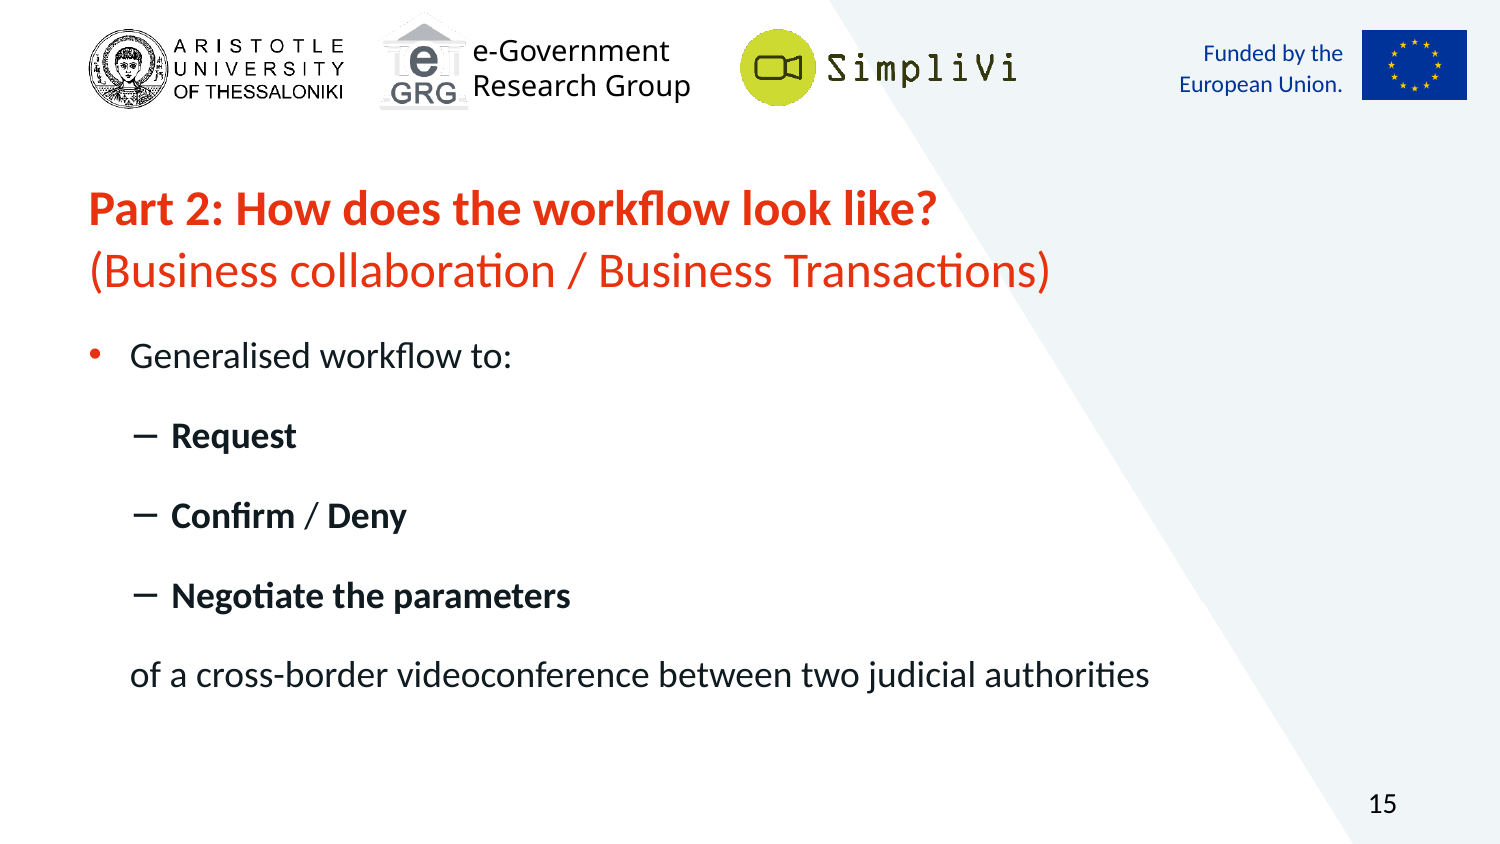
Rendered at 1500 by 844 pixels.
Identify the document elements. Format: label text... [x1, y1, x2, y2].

title Part 2: How does the workflow look like? (Business collaboration / Business Transactions) [88, 173, 1398, 276]
picture [0, 0, 1500, 844]
list Generalised workflow to: Request Confirm / Deny Negotiate the parameters of a cross-border videoconference between two judicial authorities [88, 326, 1398, 756]
slide_number 15 [1239, 785, 1398, 819]
